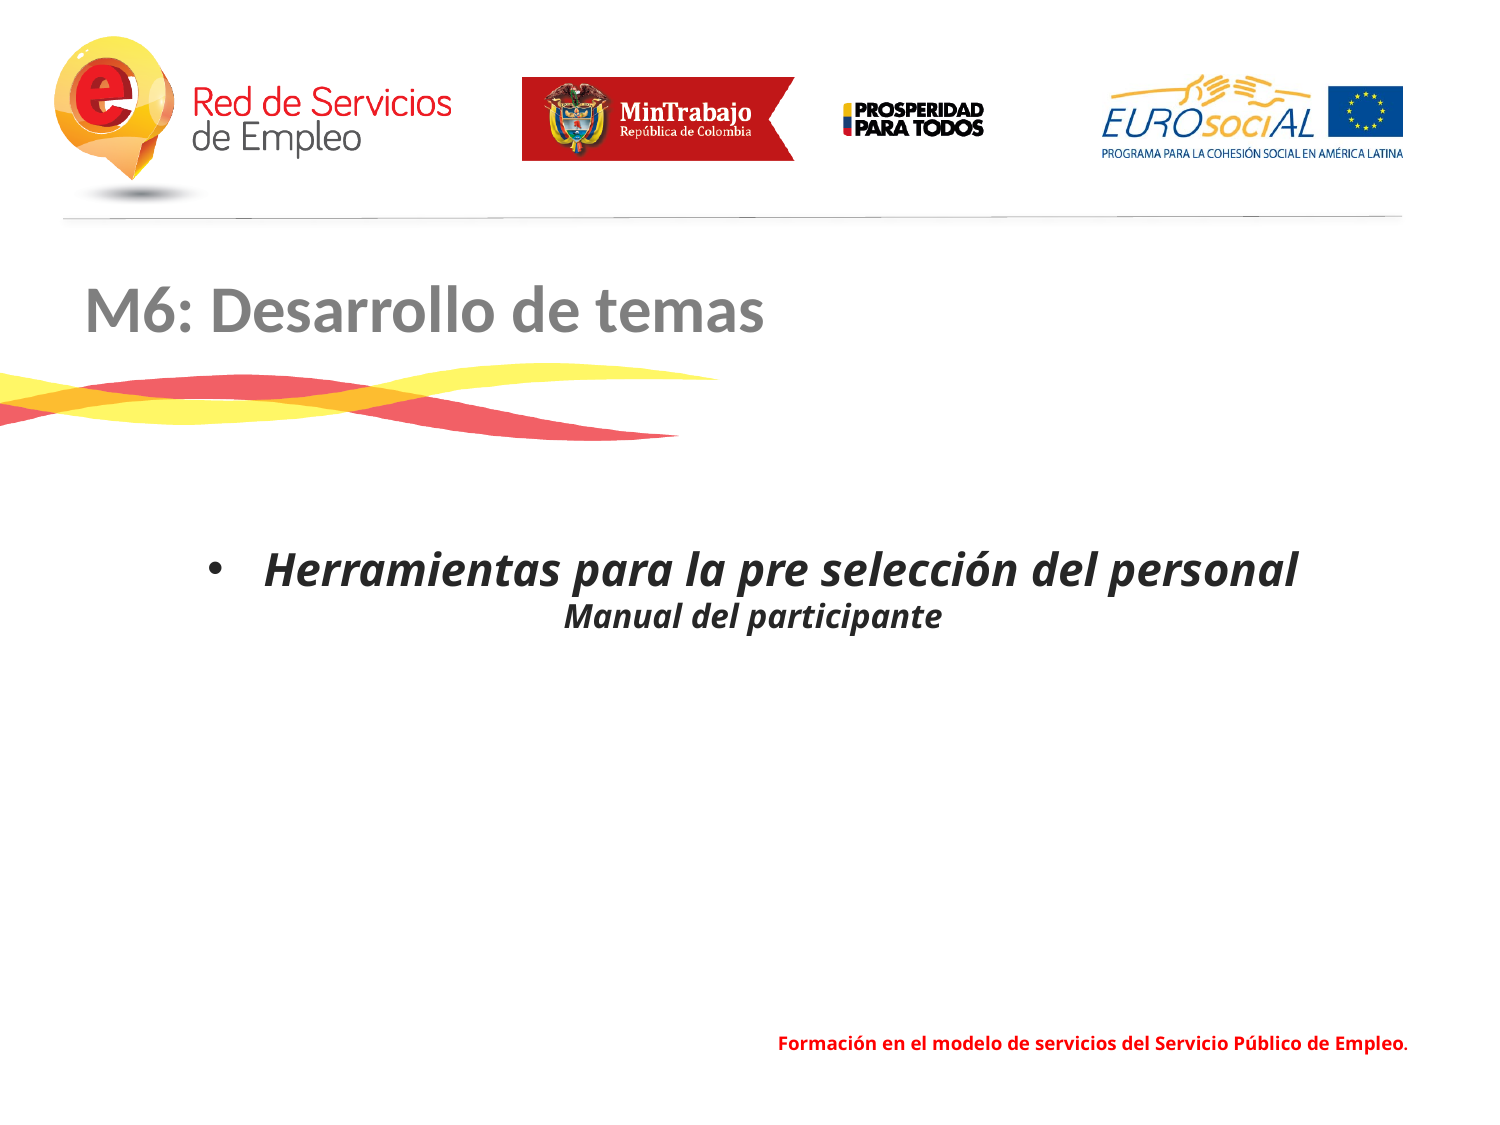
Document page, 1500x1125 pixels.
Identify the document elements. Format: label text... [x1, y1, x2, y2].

title Formación en el modelo de servicios del Servicio Público de Empleo. [720, 999, 1471, 1088]
picture [521, 77, 987, 162]
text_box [62, 215, 1403, 220]
picture [54, 35, 452, 205]
text_box M6: Desarrollo de temas [70, 258, 1202, 353]
picture [1102, 74, 1403, 158]
picture [0, 358, 721, 441]
text_box Herramientas para la pre selección del personal Manual del participante [35, 532, 1471, 643]
